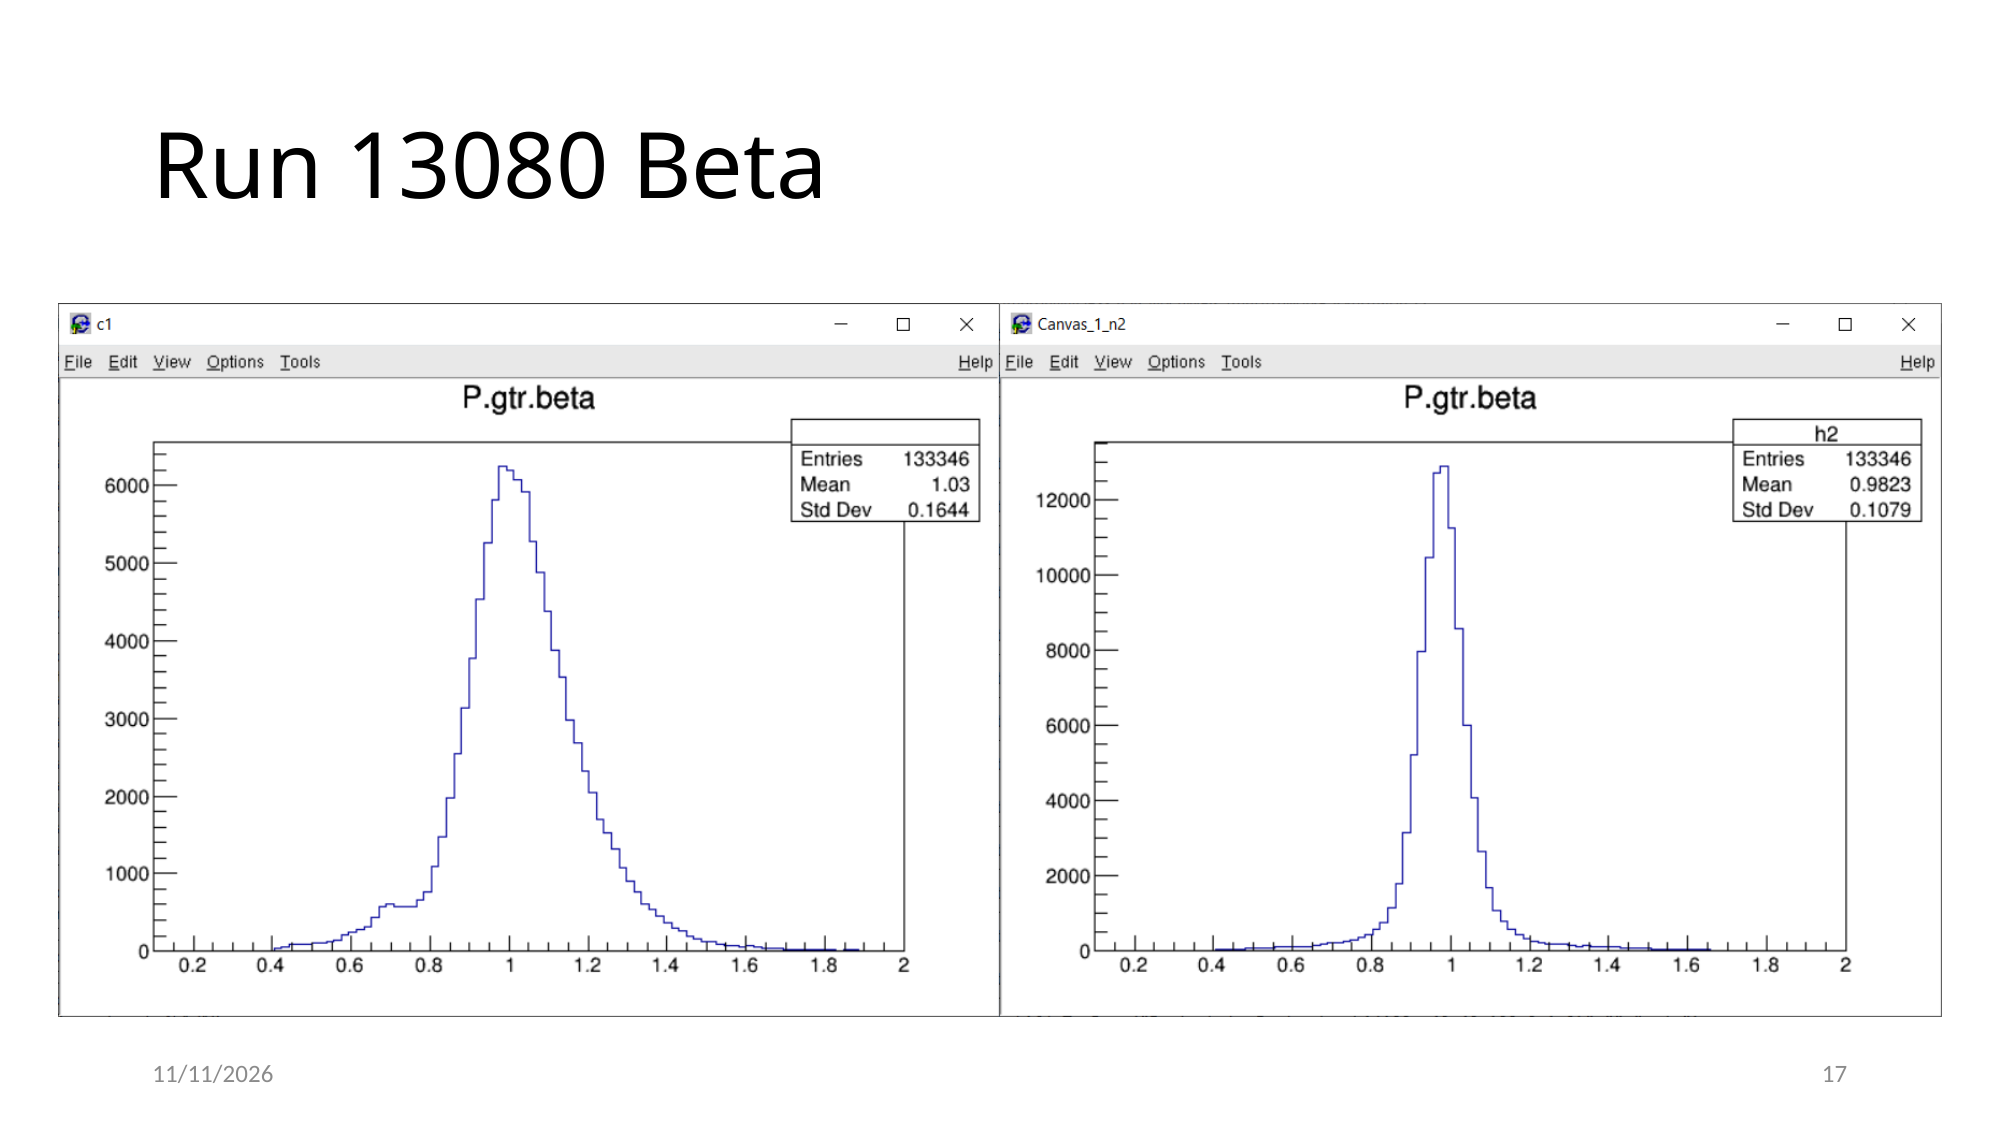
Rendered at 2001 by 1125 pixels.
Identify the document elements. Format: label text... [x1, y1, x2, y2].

slide_number 17 [1412, 1042, 1863, 1103]
title Run 13080 Beta [137, 59, 1863, 278]
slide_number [137, 1042, 588, 1103]
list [58, 303, 999, 1017]
picture [999, 303, 1942, 1017]
